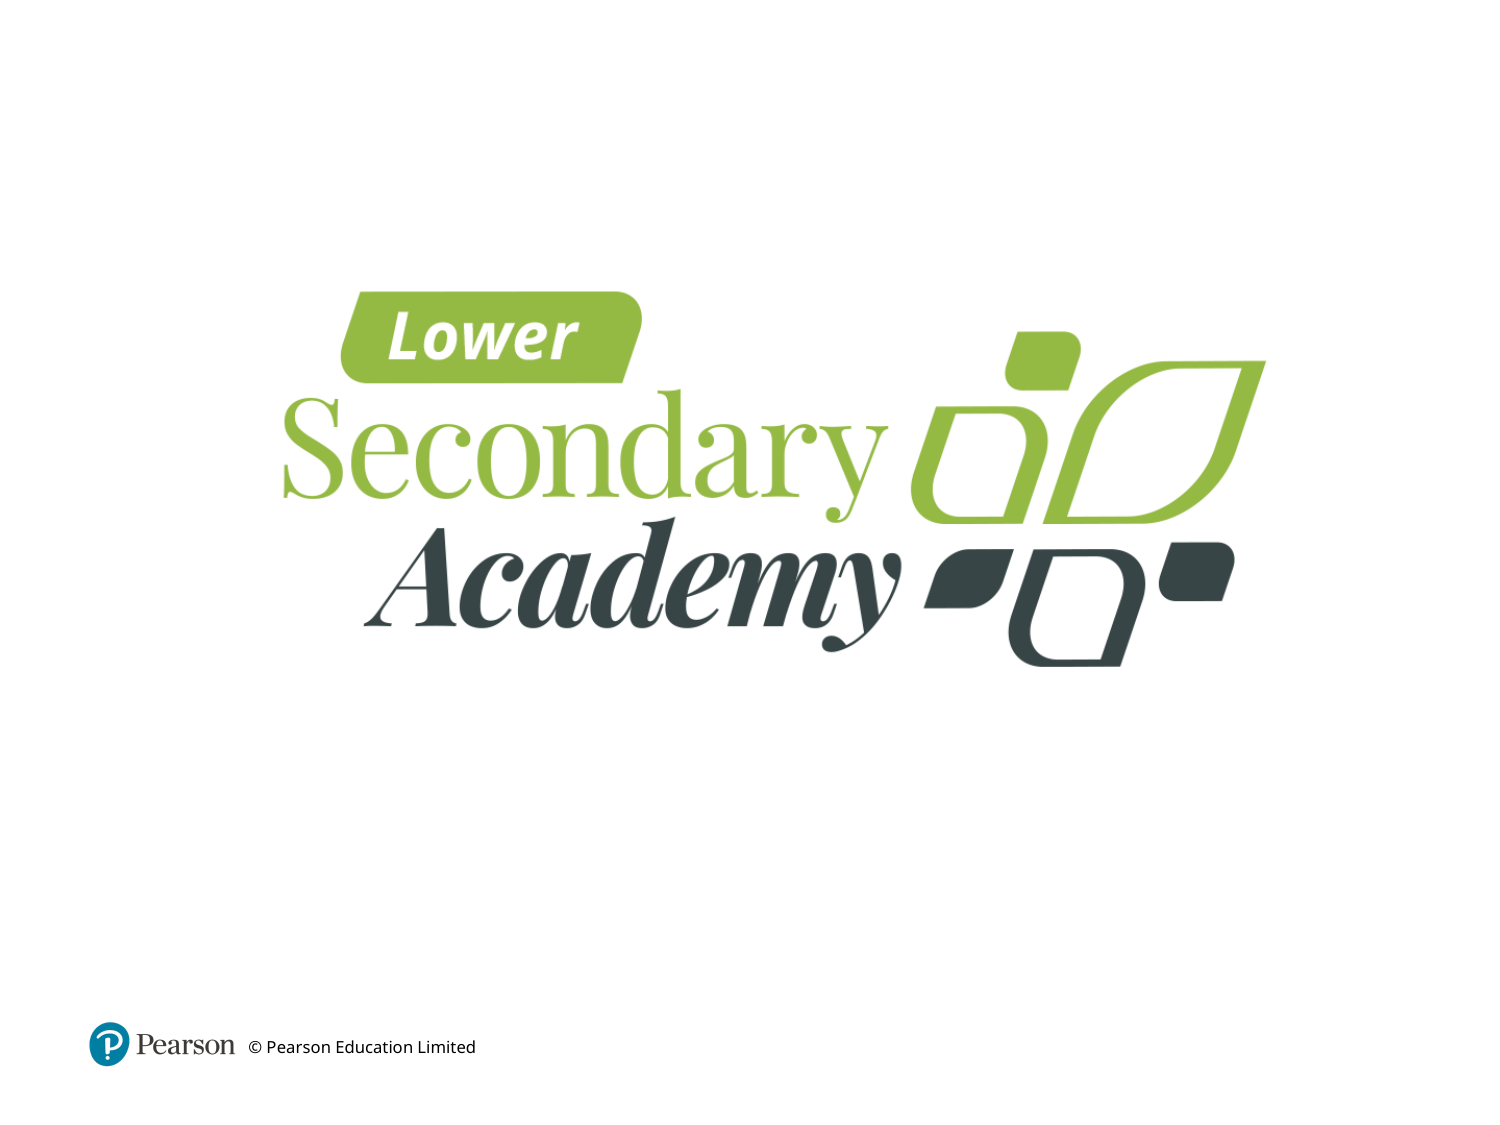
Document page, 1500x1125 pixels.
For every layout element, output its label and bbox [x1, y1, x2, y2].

picture [69, 1002, 255, 1086]
picture [244, 278, 1286, 695]
